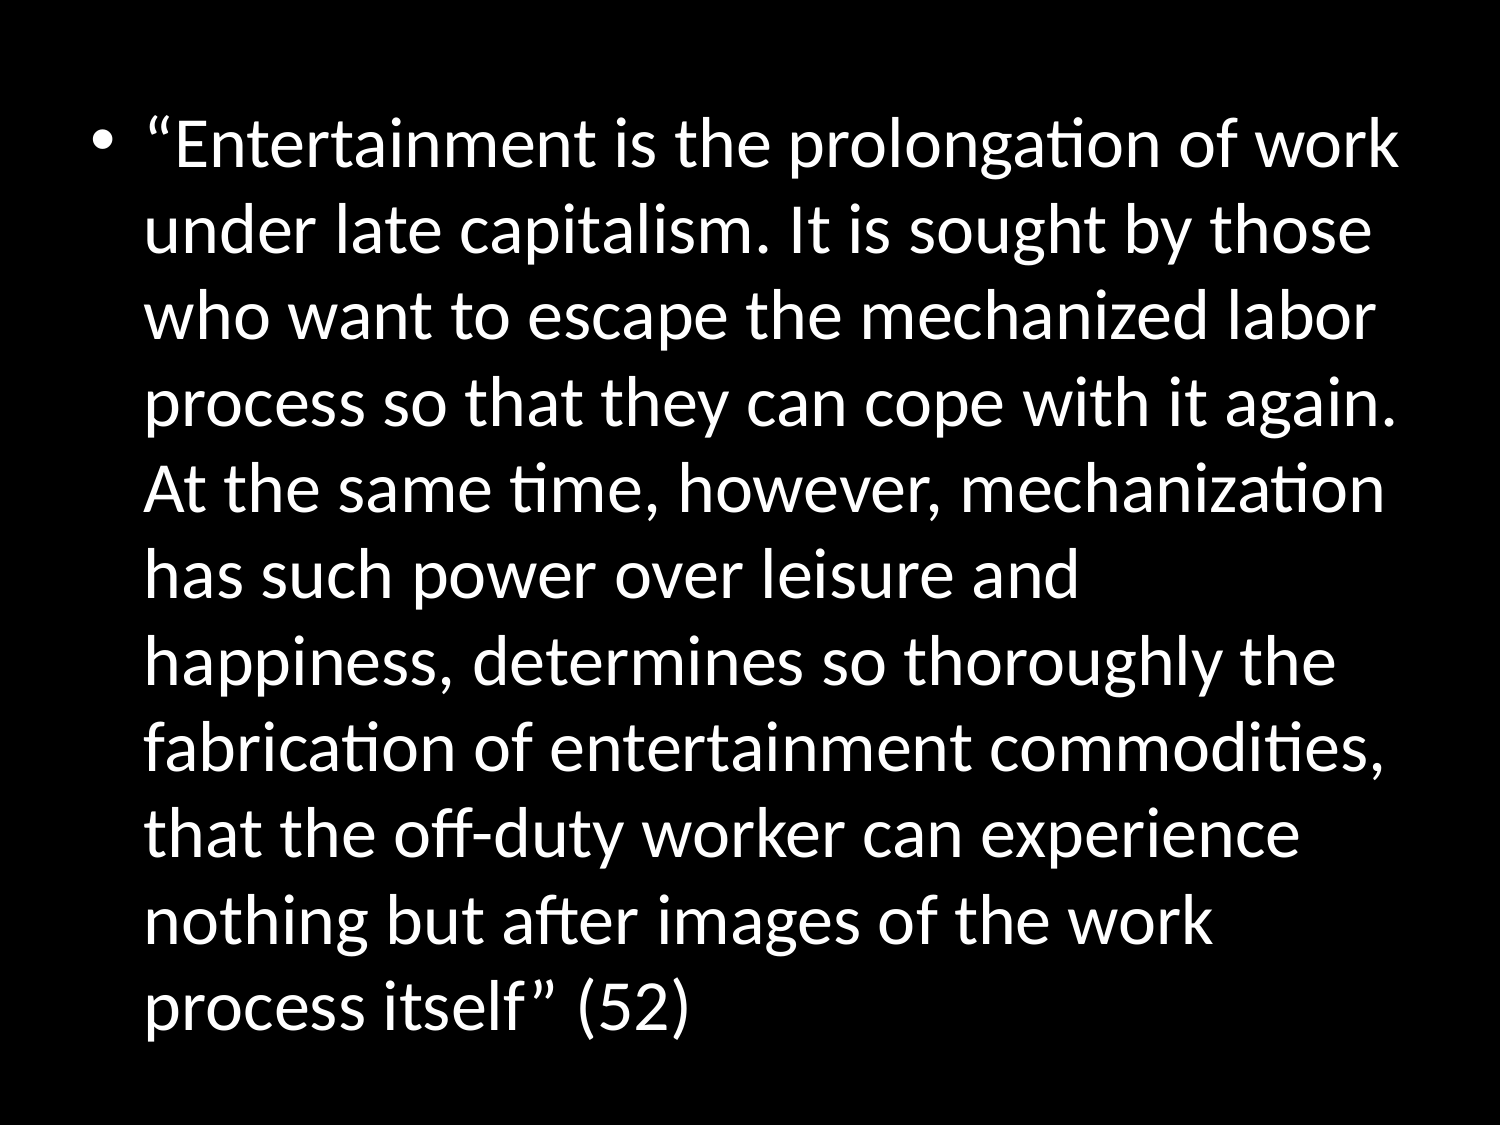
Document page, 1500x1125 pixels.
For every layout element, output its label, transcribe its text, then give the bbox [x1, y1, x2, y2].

list “Entertainment is the prolongation of work under late capitalism. It is sought by those who want to escape the mechanized labor process so that they can cope with it again. At the same time, however, mechanization has such power over leisure and happiness, determines so thoroughly the fabrication of entertainment commodities, that the off-duty worker can experience nothing but after images of the work process itself” (52) [75, 87, 1425, 1099]
